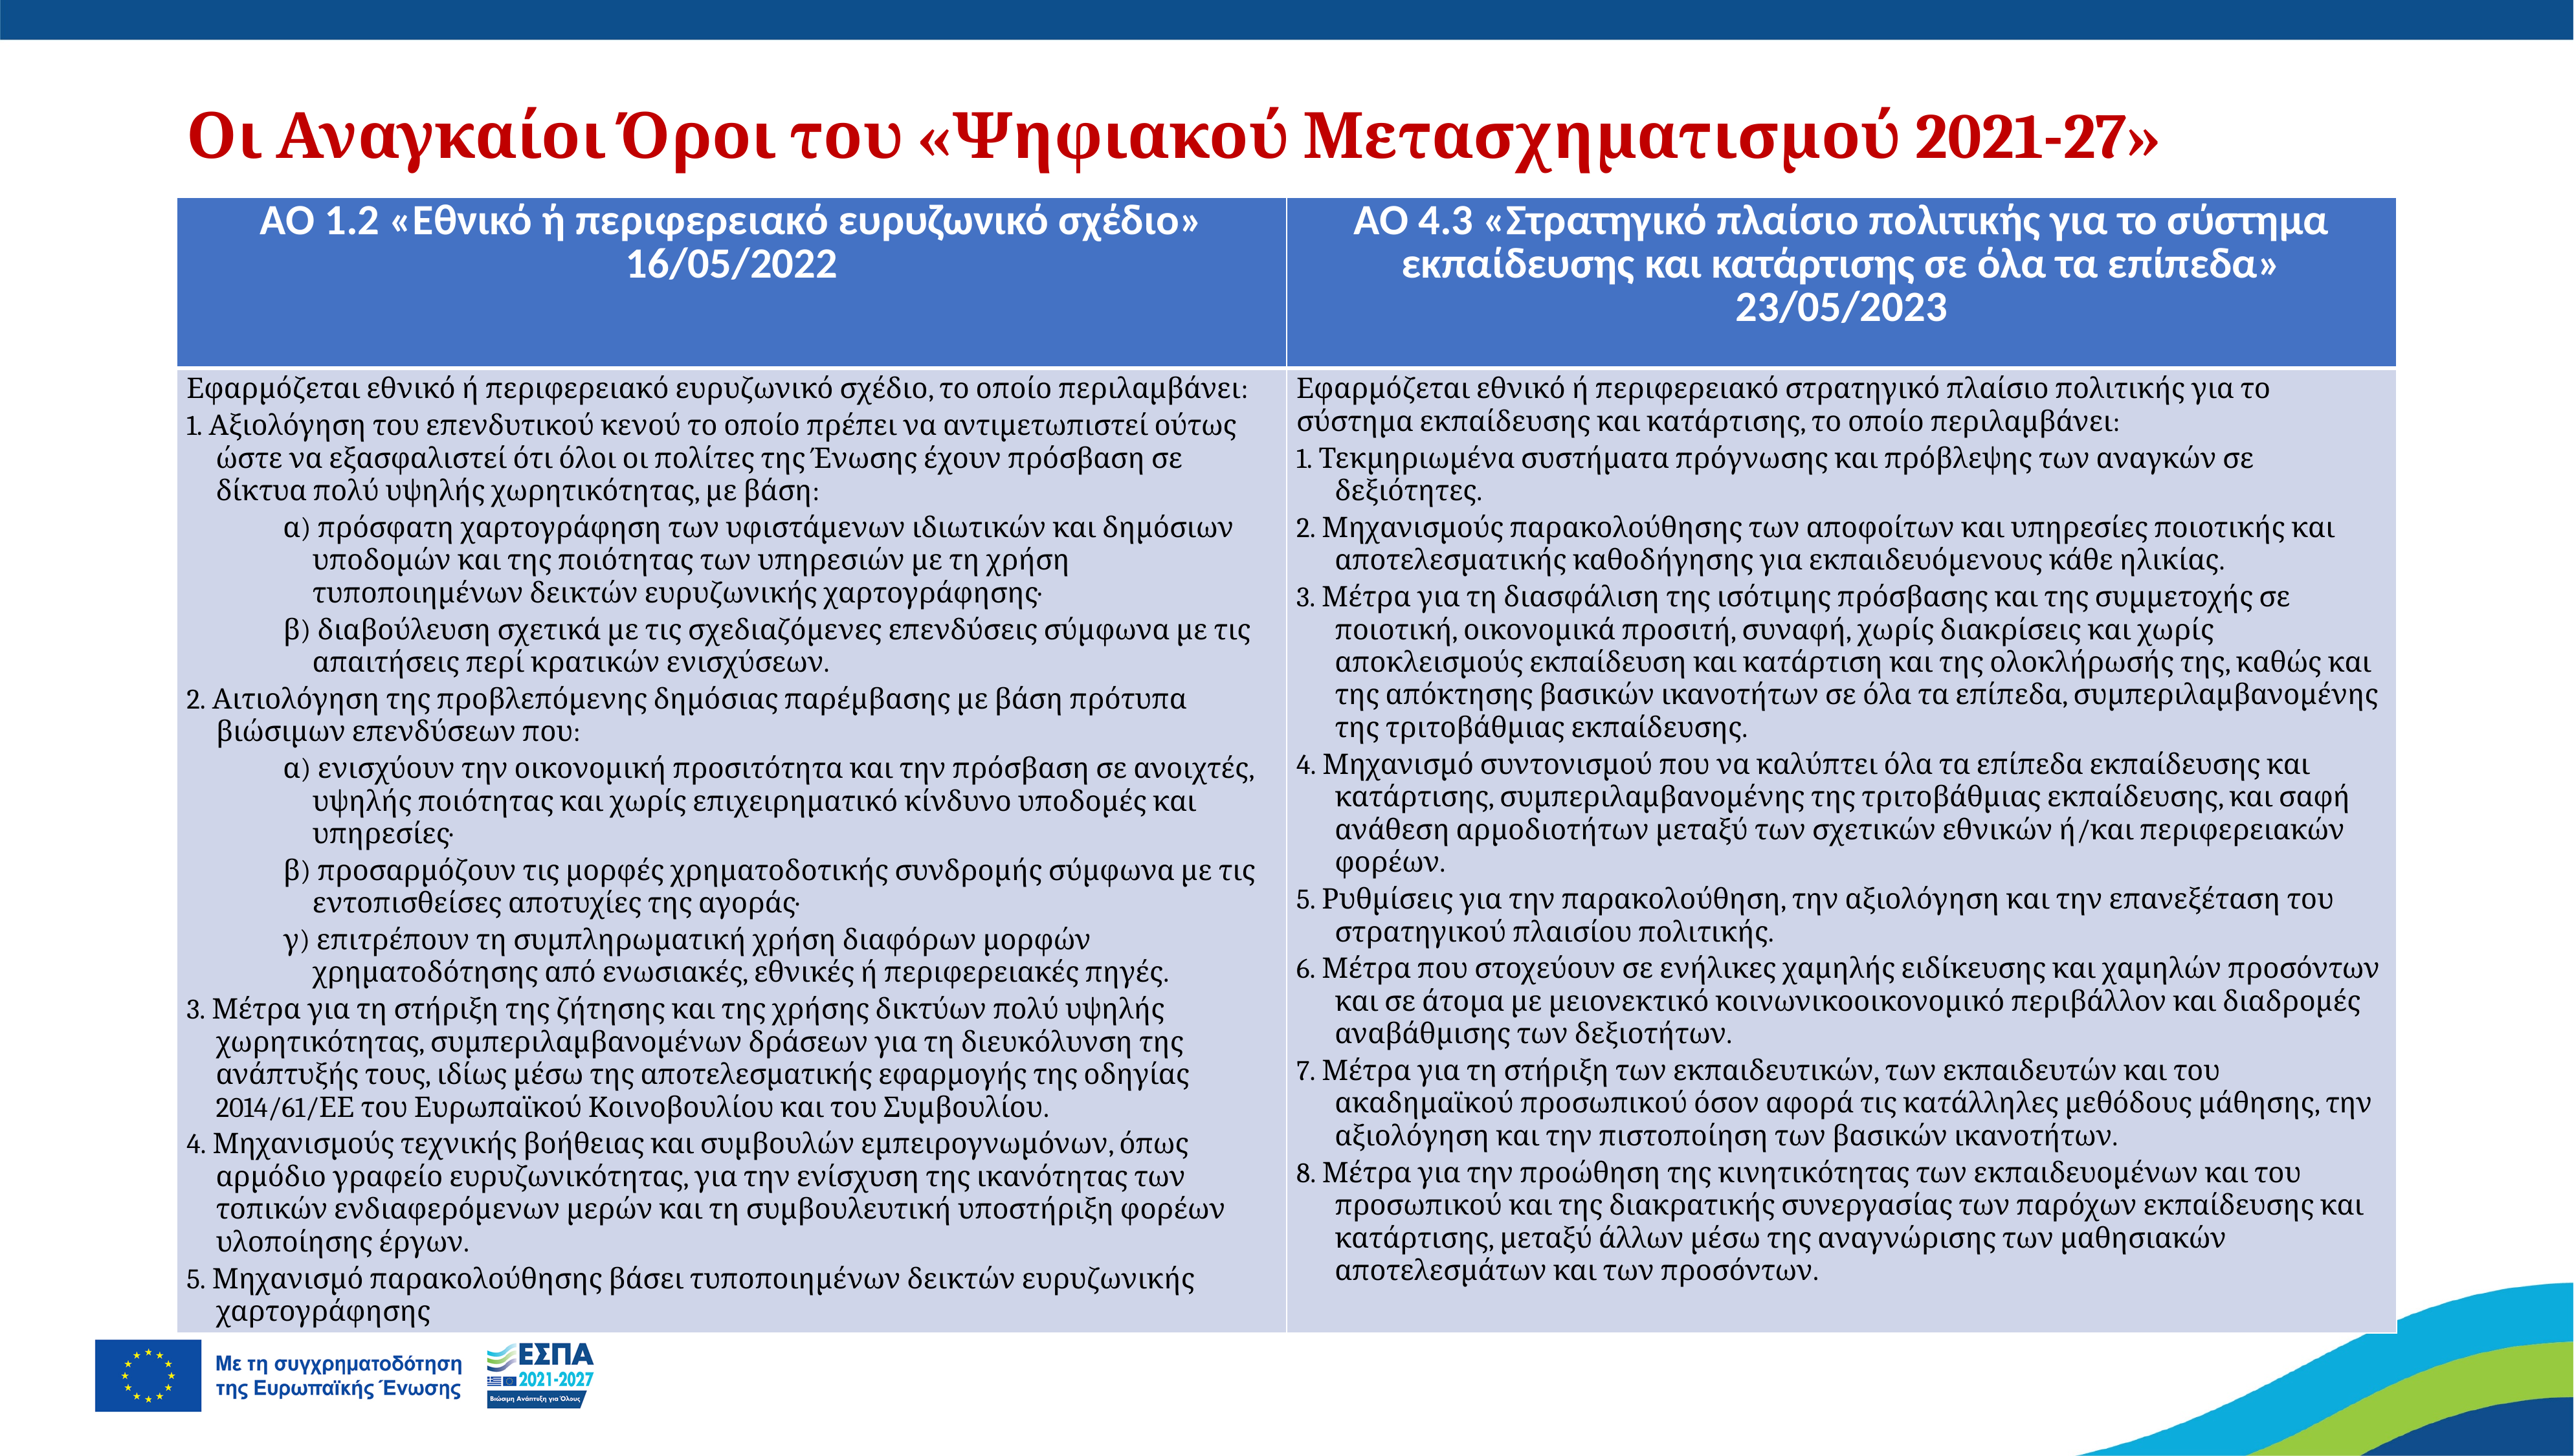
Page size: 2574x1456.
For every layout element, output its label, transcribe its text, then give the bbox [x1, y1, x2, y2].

table_cell Εφαρμόζεται εθνικό ή περιφερειακό ευρυζωνικό σχέδιο, το οποίο περιλαμβάνει: 1. Αξιολόγηση του επενδυτικού κενού το οποίο πρέπει να αντιμετωπιστεί ούτως ώστε να εξασφαλιστεί ότι όλοι οι πολίτες της Ένωσης έχουν πρόσβαση σε δίκτυα πολύ υψηλής χωρητικότητας, με βάση: α) πρόσφατη χαρτογράφηση των υφιστάμενων ιδιωτικών και δημόσιων υποδομών και της ποιότητας των υπηρεσιών με τη χρήση τυποποιημένων δεικτών ευρυζωνικής χαρτογράφησης· β) διαβούλευση σχετικά με τις σχεδιαζόμενες επενδύσεις σύμφωνα με τις απαιτήσεις περί κρατικών ενισχύσεων. 2. Αιτιολόγηση της προβλεπόμενης δημόσιας παρέμβασης με βάση πρότυπα βιώσιμων επενδύσεων που: α) ενισχύουν την οικονομική προσιτότητα και την πρόσβαση σε ανοιχτές, υψηλής ποιότητας και χωρίς επιχειρηματικό κίνδυνο υποδομές και υπηρεσίες· β) προσαρμόζουν τις μορφές χρηματοδοτικής συνδρομής σύμφωνα με τις εντοπισθείσες αποτυχίες της αγοράς· γ) επιτρέπουν τη συμπληρωματική χρήση διαφόρων μορφών χρηματοδότησης από ενωσιακές, εθνικές ή περιφερειακές πηγές. 3. Μέτρα για τη στήριξη της ζήτησης και της χρήσης δικτύων πολύ υψηλής χωρητικότητας, συμπεριλαμβανομένων δράσεων για τη διευκόλυνση της ανάπτυξής τους, ιδίως μέσω της αποτελεσματικής εφαρμογής της οδηγίας 2014/61/ΕΕ του Ευρωπαϊκού Κοινοβουλίου και του Συμβουλίου. 4. Μηχανισμούς τεχνικής βοήθειας και συμβουλών εμπειρογνωμόνων, όπως αρμόδιο γραφείο ευρυζωνικότητας, για την ενίσχυση της ικανότητας των τοπικών ενδιαφερόμενων μερών και τη συμβουλευτική υποστήριξη φορέων υλοποίησης έργων. 5. Μηχανισμό παρακολούθησης βάσει τυποποιημένων δεικτών ευρυζωνικής χαρτογράφησης [177, 370, 1286, 1332]
table_header AO 4.3 «Στρατηγικό πλαίσιο πολιτικής για το σύστημα εκπαίδευσης και κατάρτισης σε όλα τα επίπεδα» 23/05/2023 [1287, 198, 2396, 366]
title Οι Αναγκαίοι Όροι του «Ψηφιακού Μετασχηματισμού 2021-27» [177, 77, 2397, 197]
table_header AO 1.2 «Εθνικό ή περιφερειακό ευρυζωνικό σχέδιο» 16/05/2022 [177, 198, 1286, 366]
picture [0, 0, 2573, 1456]
table_cell Εφαρμόζεται εθνικό ή περιφερειακό στρατηγικό πλαίσιο πολιτικής για το σύστημα εκπαίδευσης και κατάρτισης, το οποίο περιλαμβάνει: 1. Τεκμηριωμένα συστήματα πρόγνωσης και πρόβλεψης των αναγκών σε δεξιότητες. 2. Μηχανισμούς παρακολούθησης των αποφοίτων και υπηρεσίες ποιοτικής και αποτελεσματικής καθοδήγησης για εκπαιδευόμενους κάθε ηλικίας. 3. Μέτρα για τη διασφάλιση της ισότιμης πρόσβασης και της συμμετοχής σε ποιοτική, οικονομικά προσιτή, συναφή, χωρίς διακρίσεις και χωρίς αποκλεισμούς εκπαίδευση και κατάρτιση και της ολοκλήρωσής της, καθώς και της απόκτησης βασικών ικανοτήτων σε όλα τα επίπεδα, συμπεριλαμβανομένης της τριτοβάθμιας εκπαίδευσης. 4. Μηχανισμό συντονισμού που να καλύπτει όλα τα επίπεδα εκπαίδευσης και κατάρτισης, συμπεριλαμβανομένης της τριτοβάθμιας εκπαίδευσης, και σαφή ανάθεση αρμοδιοτήτων μεταξύ των σχετικών εθνικών ή/και περιφερειακών φορέων. 5. Ρυθμίσεις για την παρακολούθηση, την αξιολόγηση και την επανεξέταση του στρατηγικού πλαισίου πολιτικής. 6. Μέτρα που στοχεύουν σε ενήλικες χαμηλής ειδίκευσης και χαμηλών προσόντων και σε άτομα με μειονεκτικό κοινωνικοοικονομικό περιβάλλον και διαδρομές αναβάθμισης των δεξιοτήτων. 7. Μέτρα για τη στήριξη των εκπαιδευτικών, των εκπαιδευτών και του ακαδημαϊκού προσωπικού όσον αφορά τις κατάλληλες μεθόδους μάθησης, την αξιολόγηση και την πιστοποίηση των βασικών ικανοτήτων. 8. Μέτρα για την προώθηση της κινητικότητας των εκπαιδευομένων και του προσωπικού και της διακρατικής συνεργασίας των παρόχων εκπαίδευσης και κατάρτισης, μεταξύ άλλων μέσω της αναγνώρισης των μαθησιακών αποτελεσμάτων και των προσόντων. [1287, 370, 2396, 1332]
picture [2087, 1341, 2573, 1456]
